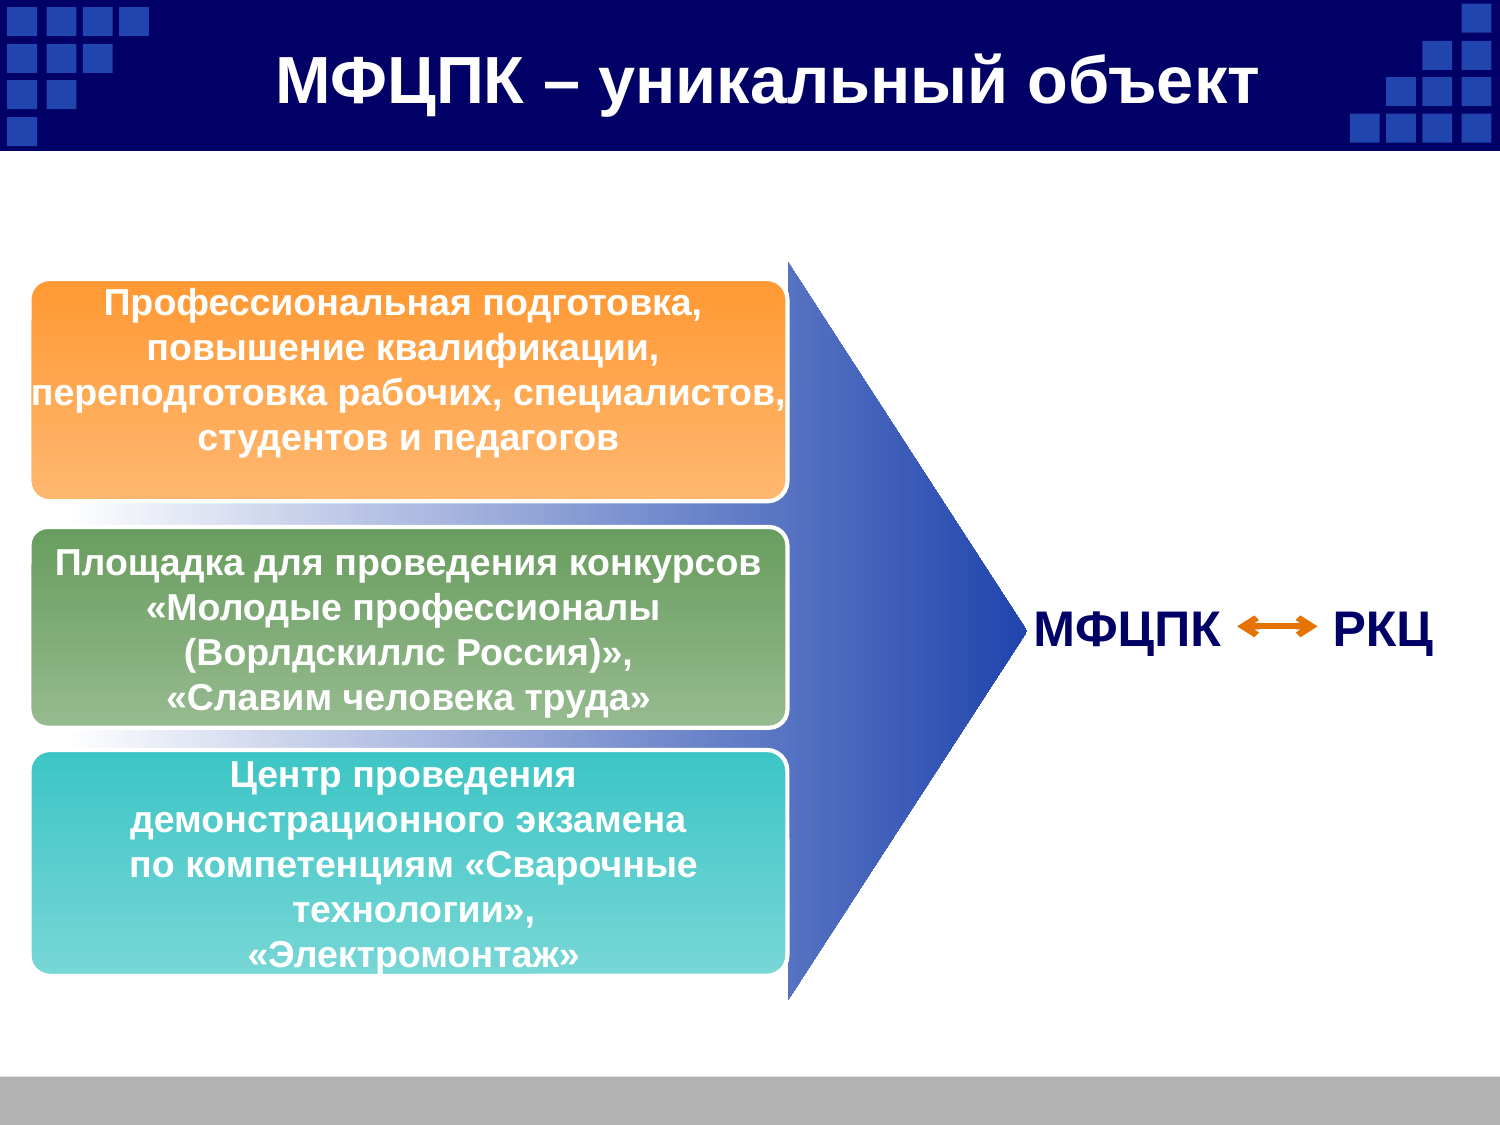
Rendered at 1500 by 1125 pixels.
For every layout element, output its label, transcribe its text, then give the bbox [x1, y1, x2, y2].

text_box Центр проведения демонстрационного экзамена по компетенциям «Сварочные технологии», «Электромонтаж» [29, 749, 788, 976]
text_box Профессиональная подготовка, повышение квалификации, переподготовка рабочих, специалистов, студентов и педагогов [29, 278, 788, 502]
text_box Площадка для проведения конкурсов «Молодые профессионалы (Ворлдскиллс Россия)», «Славим человека труда» [29, 526, 788, 728]
text_box [62, 262, 986, 1000]
text_box МФЦПК РКЦ [986, 520, 1481, 733]
title МФЦПК – уникальный объект [161, 30, 1375, 124]
